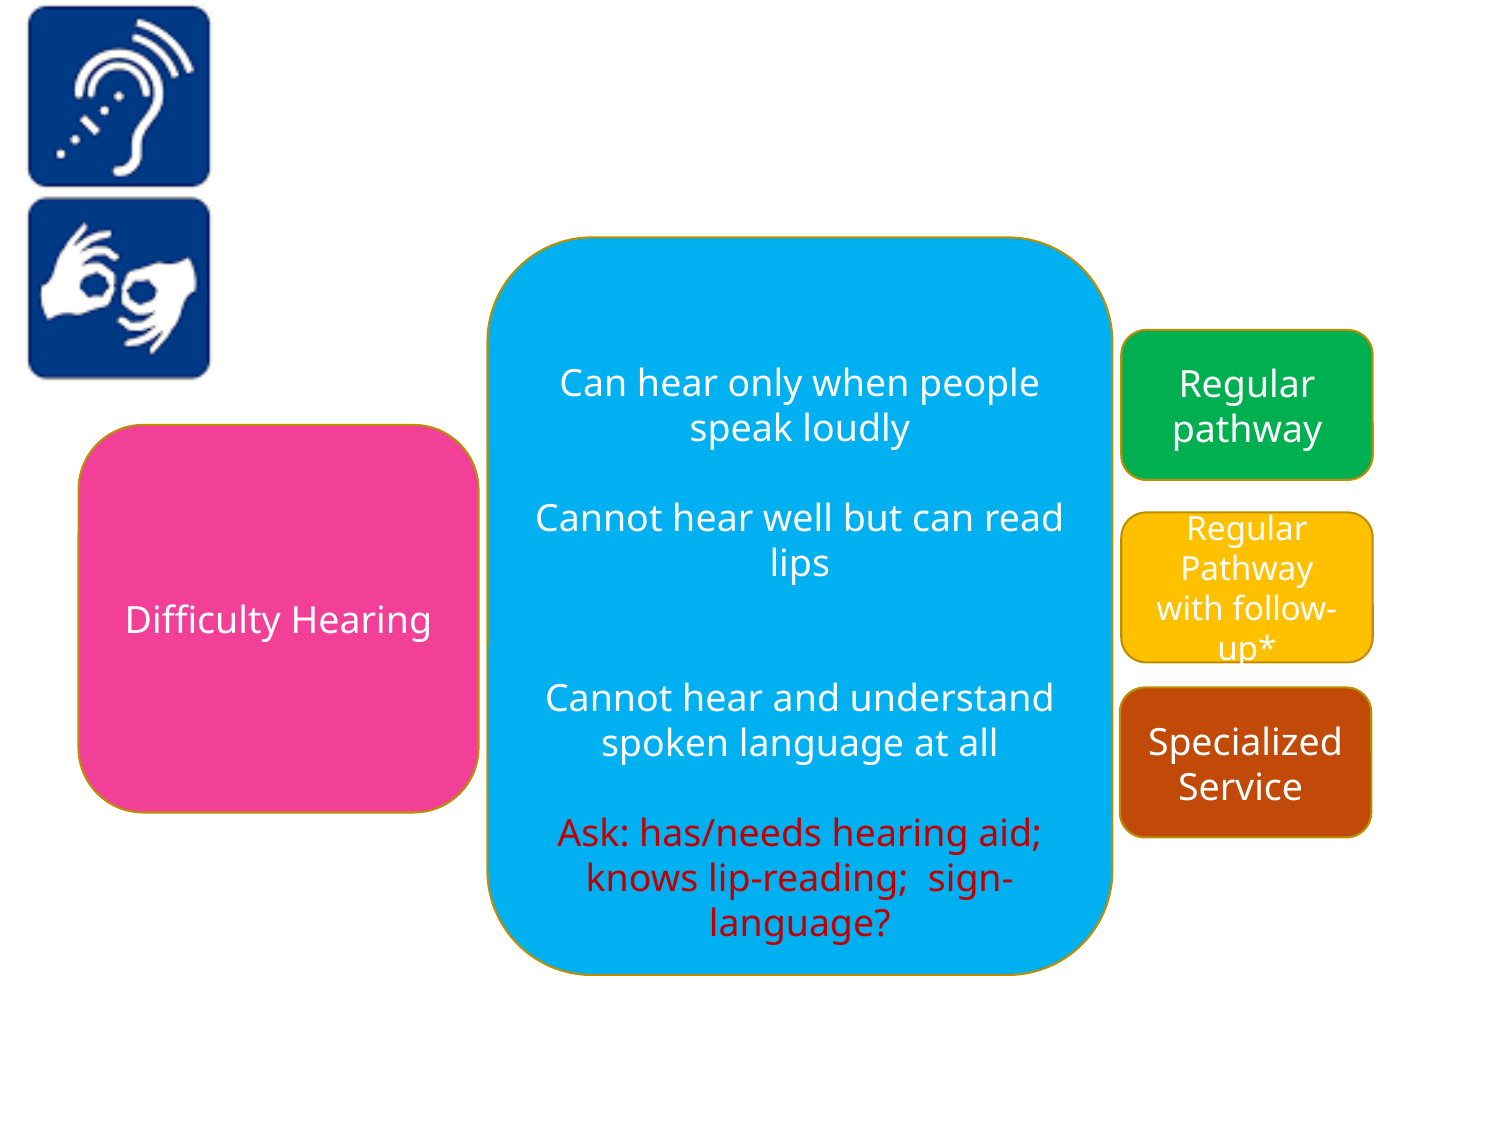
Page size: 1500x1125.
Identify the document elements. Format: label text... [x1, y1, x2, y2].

text_box Specialized Service [1118, 686, 1373, 839]
text_box Regular Pathway with follow-up* [1120, 511, 1374, 664]
picture [24, 2, 213, 384]
text_box Can hear only when people speak loudly Cannot hear well but can read lips Cannot hear and understand spoken language at all Ask: has/needs hearing aid; knows lip-reading; sign-language? [486, 236, 1114, 976]
text_box Regular pathway [1120, 328, 1374, 481]
text_box Difficulty Hearing [77, 423, 480, 814]
